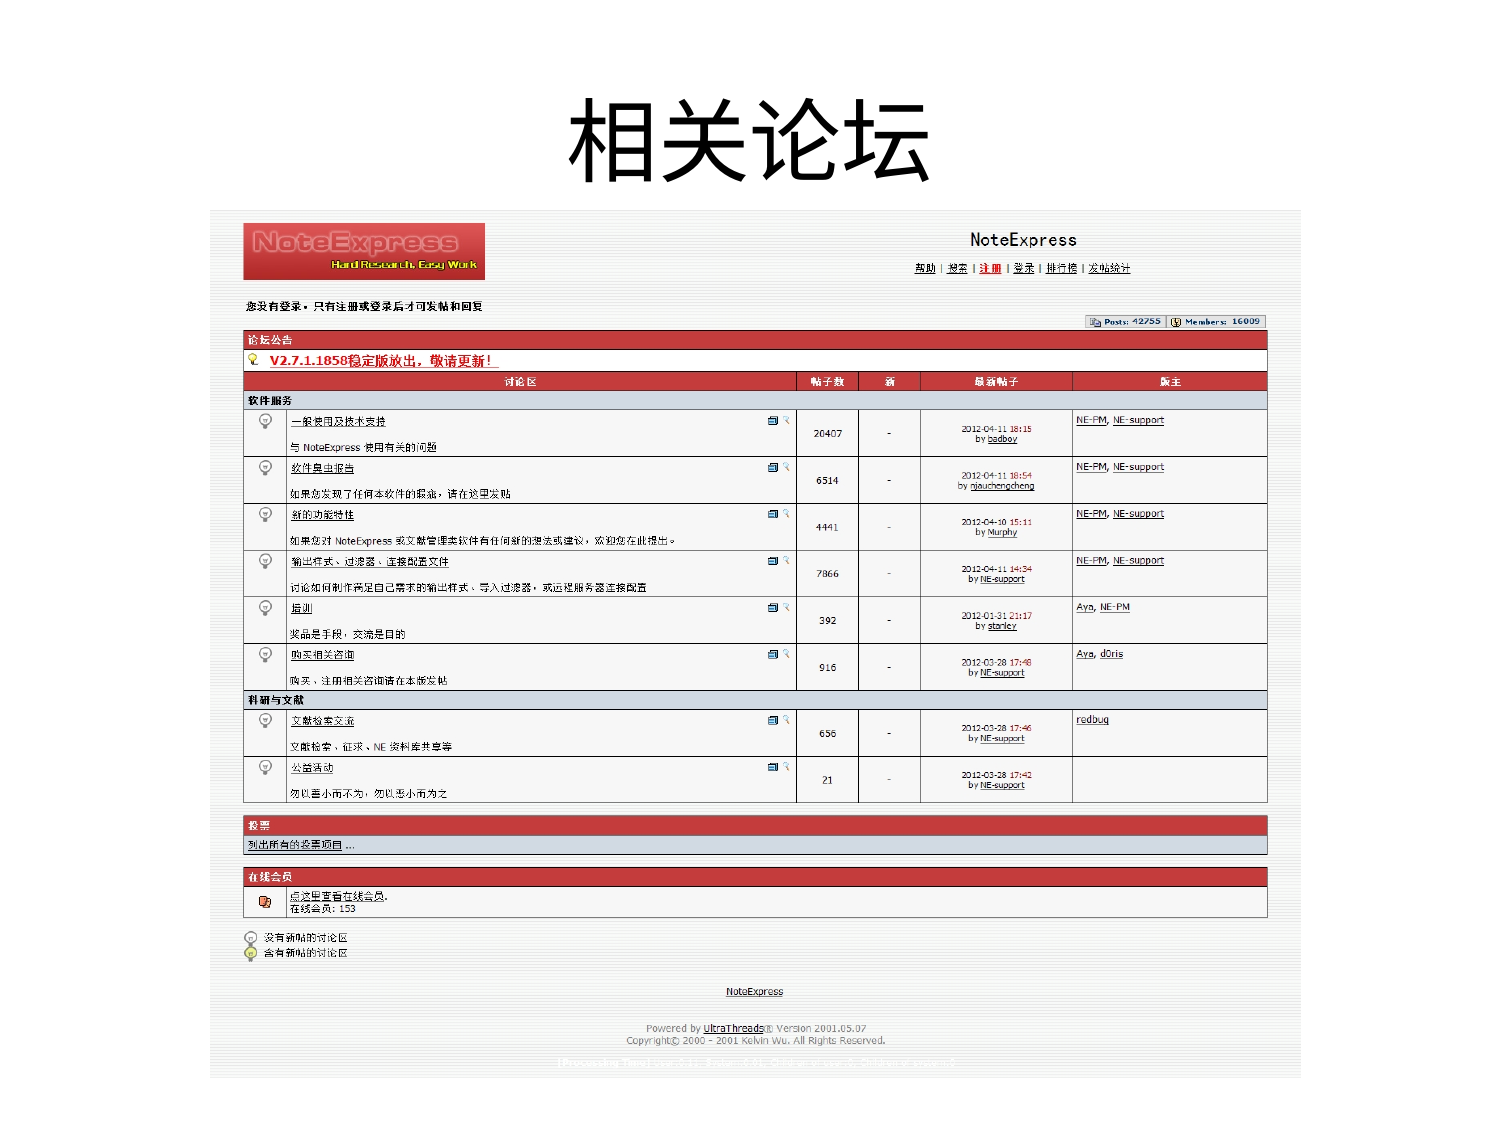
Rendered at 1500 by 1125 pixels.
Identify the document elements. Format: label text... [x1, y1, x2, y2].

title 相关论坛 [75, 45, 1425, 233]
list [210, 210, 1302, 1079]
